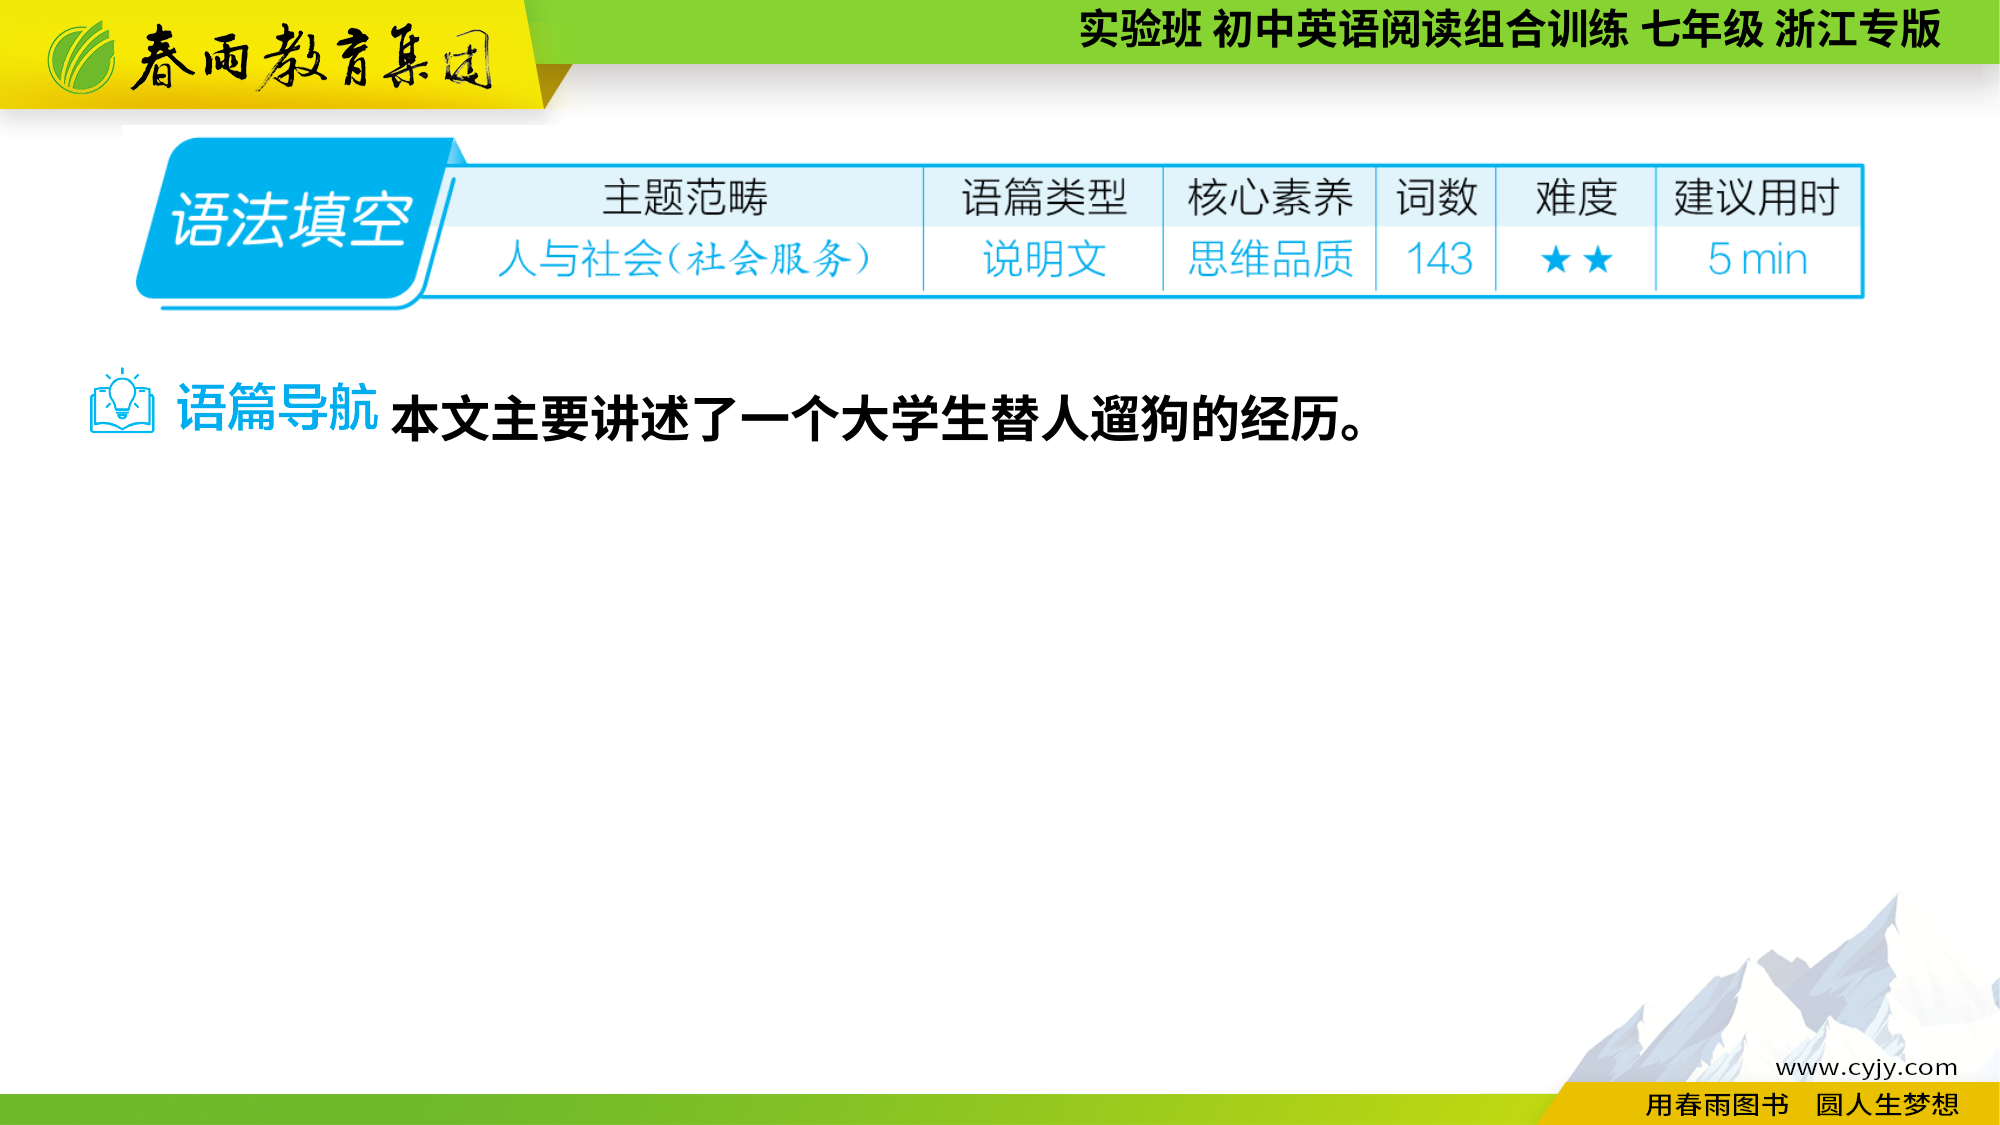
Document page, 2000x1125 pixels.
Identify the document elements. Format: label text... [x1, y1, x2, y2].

list 本文主要讲述了一个大学生替人遛狗的经历。 [59, 350, 1944, 445]
picture [0, 0, 2000, 1125]
